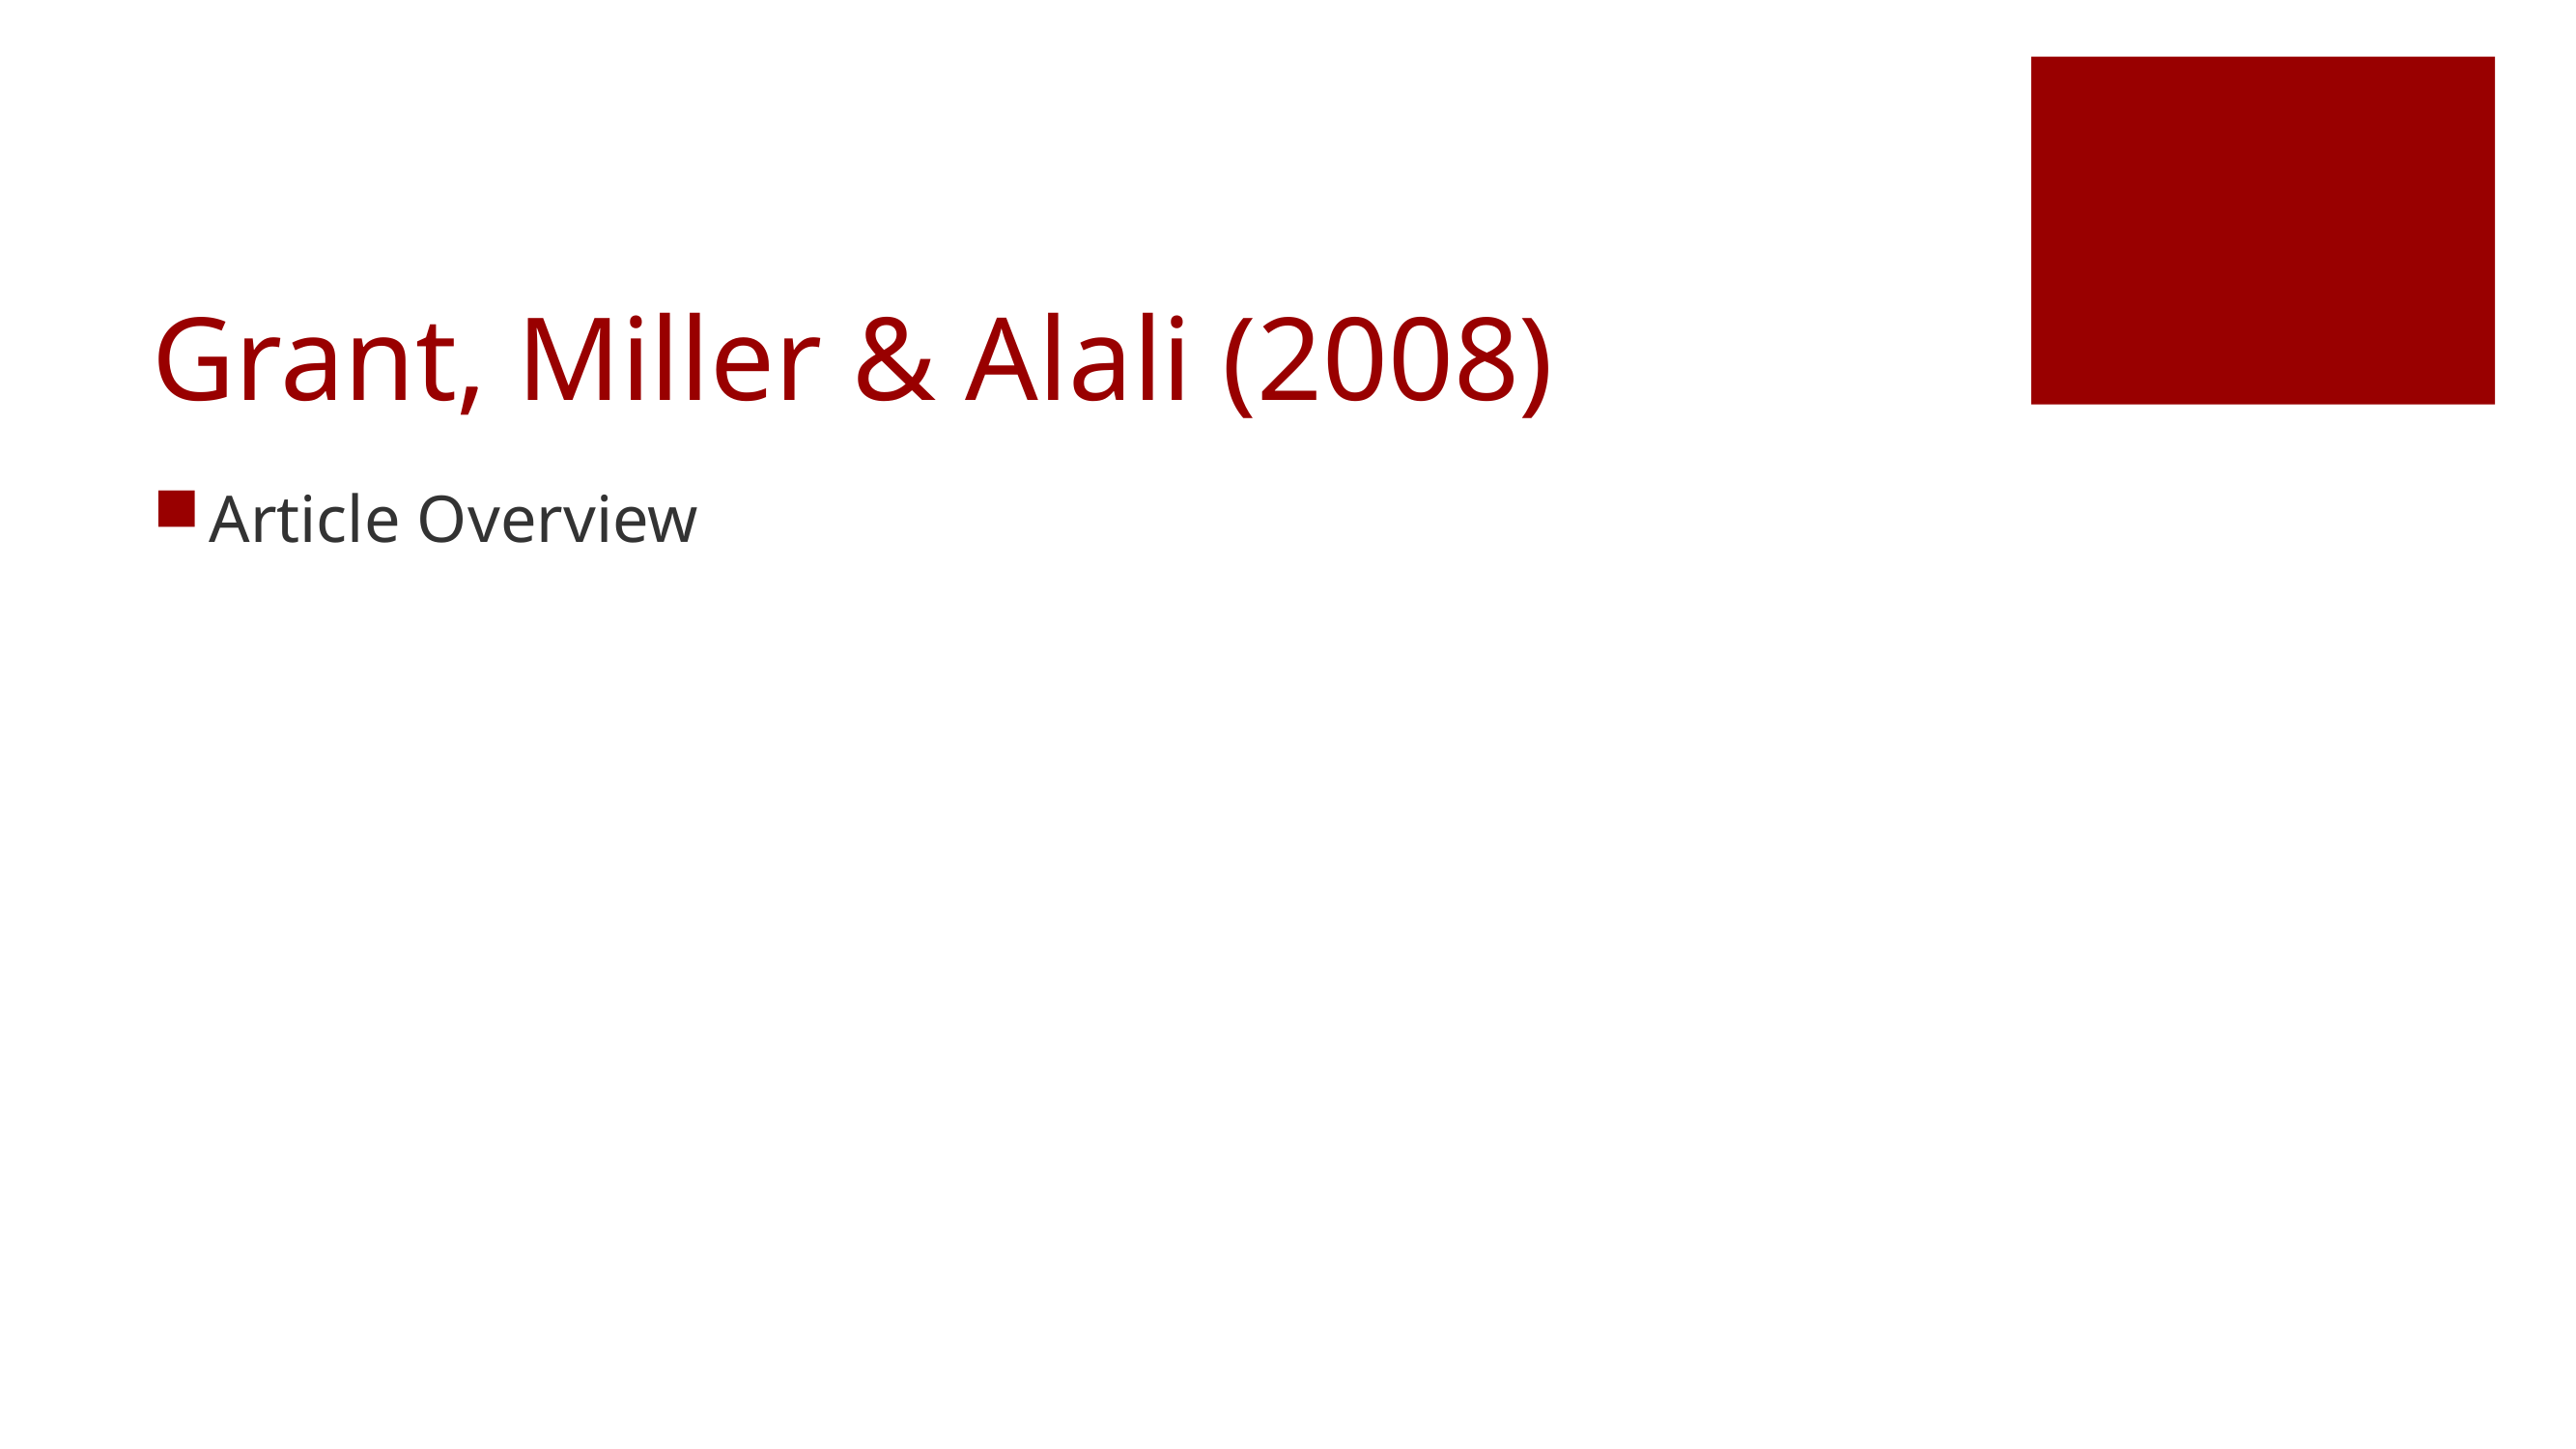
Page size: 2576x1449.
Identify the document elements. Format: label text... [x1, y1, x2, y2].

title Grant, Miller & Alali (2008) [128, 193, 1963, 435]
list Article Overview [128, 467, 1963, 1294]
